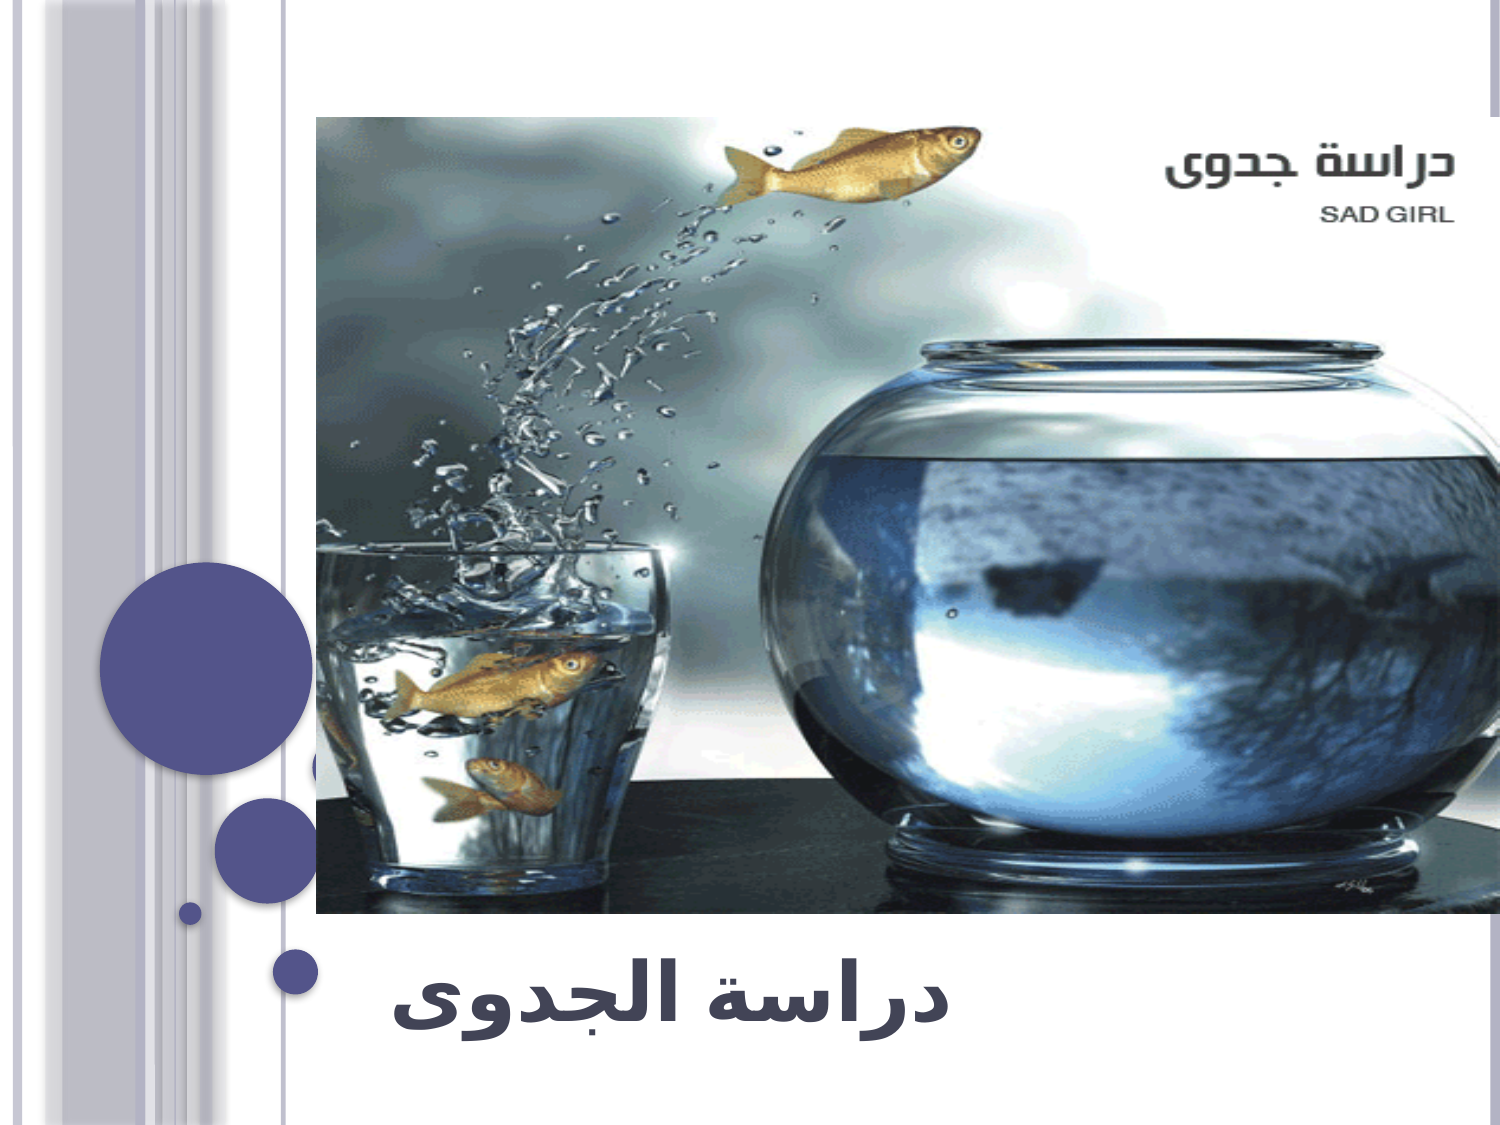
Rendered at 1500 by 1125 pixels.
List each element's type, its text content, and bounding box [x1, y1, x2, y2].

subtitle دراسة الجدوى [375, 924, 1388, 1046]
picture [315, 116, 1500, 915]
